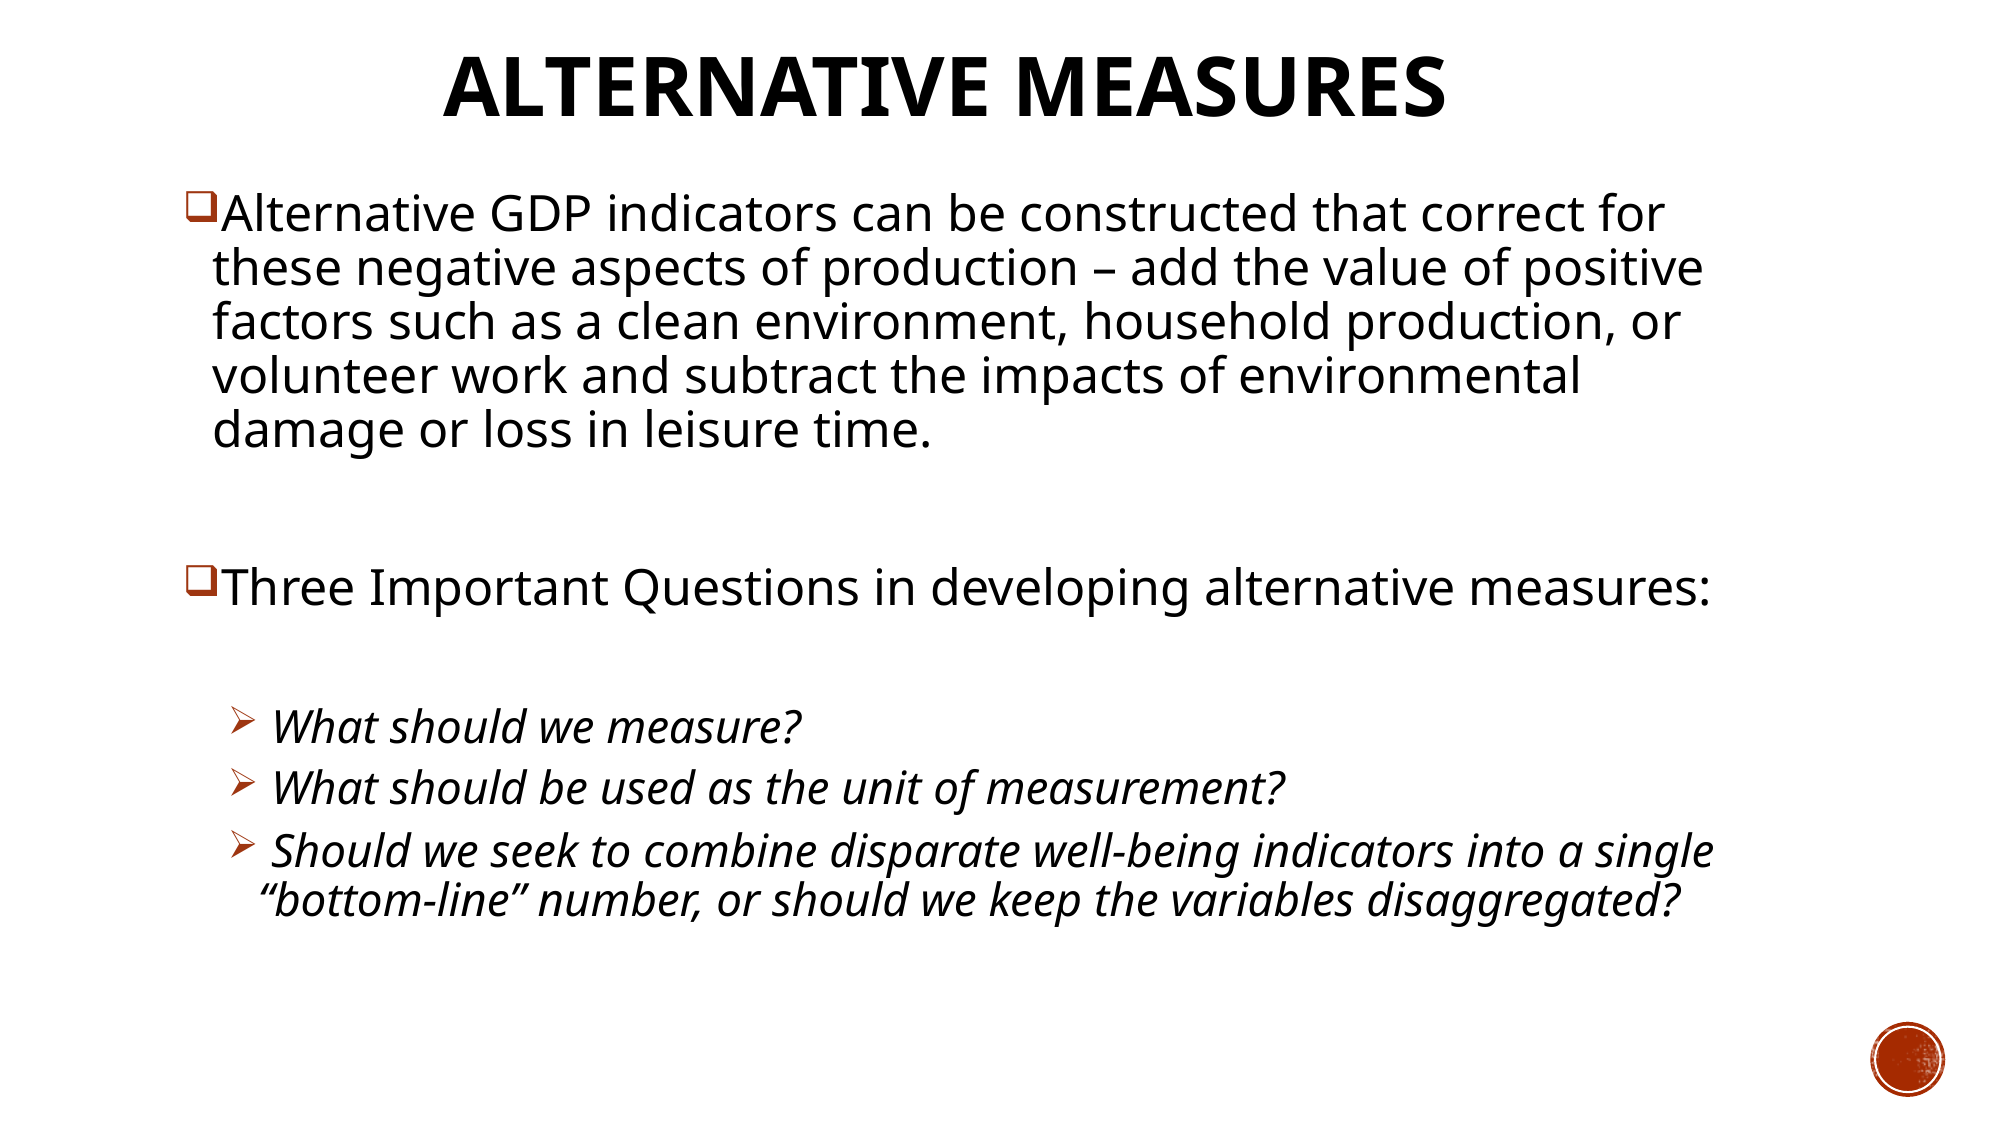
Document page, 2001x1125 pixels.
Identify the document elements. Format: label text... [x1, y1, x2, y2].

list Alternative GDP indicators can be constructed that correct for these negative aspects of production – add the value of positive factors such as a clean environment, household production, or volunteer work and subtract the impacts of environmental damage or loss in leisure time. Three Important Questions in developing alternative measures: What should we measure? What should be used as the unit of measurement? Should we seek to combine disparate well-being indicators into a single “bottom-line” number, or should we keep the variables disaggregated? [168, 181, 1763, 1035]
title Alternative measures [148, 37, 1743, 143]
